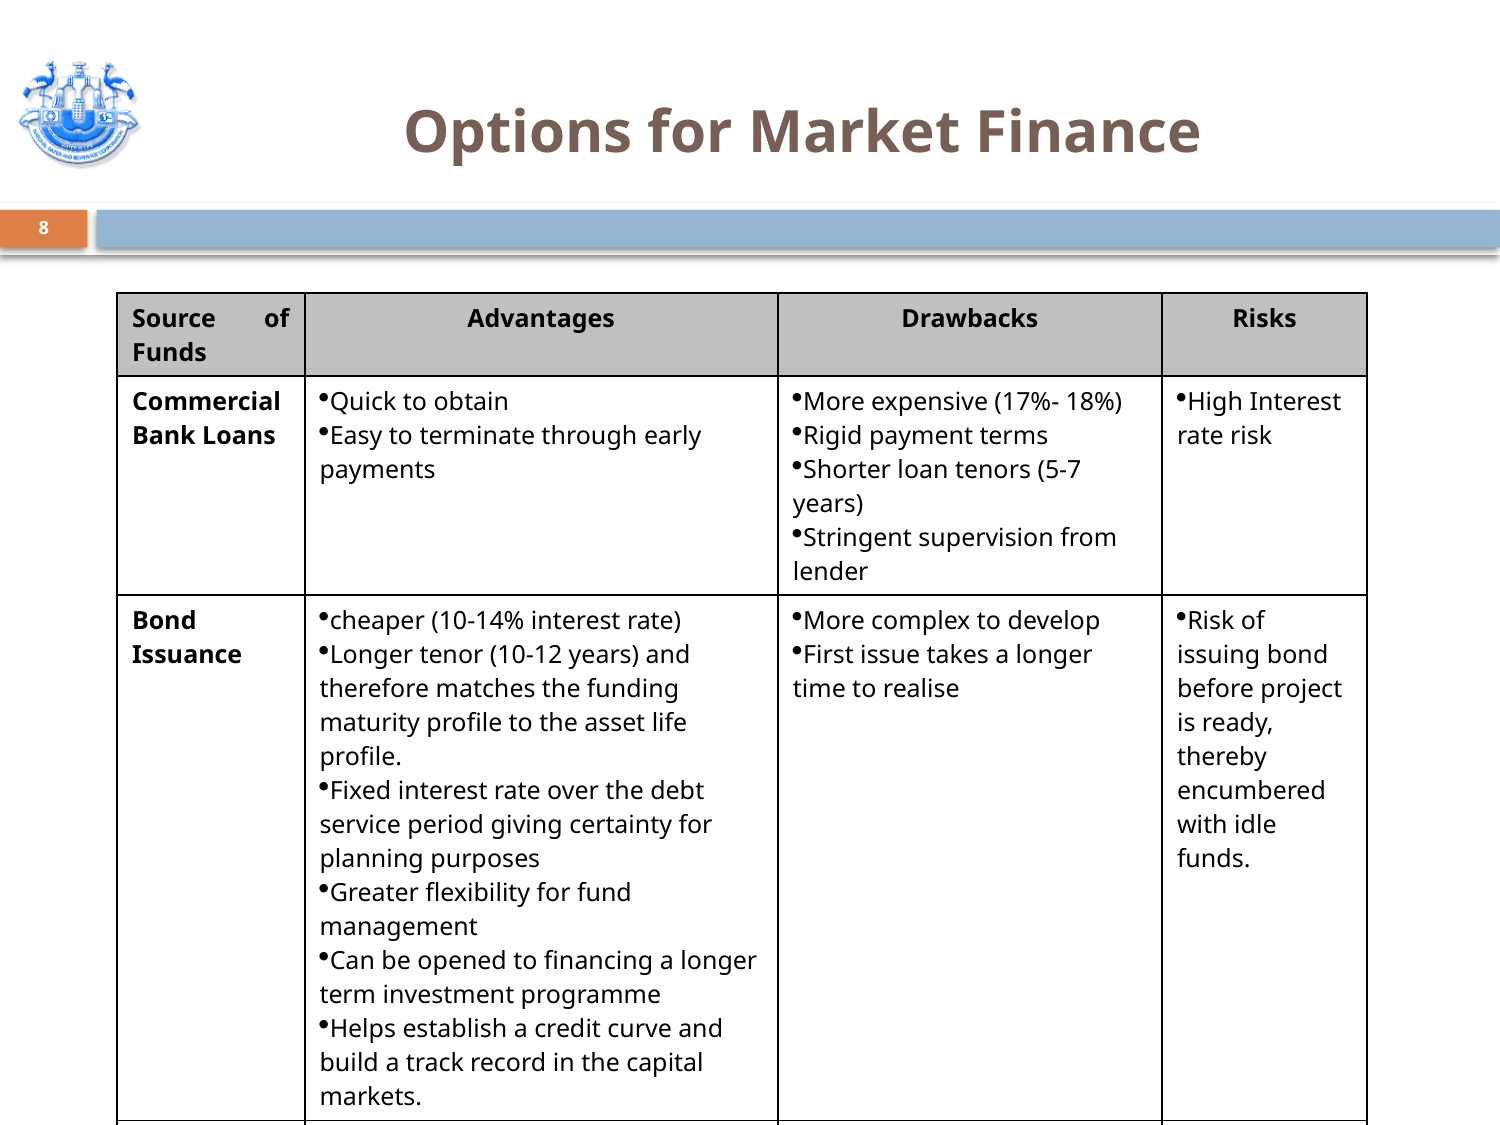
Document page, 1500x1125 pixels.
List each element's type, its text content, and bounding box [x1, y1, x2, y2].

table_header Advantages [306, 294, 777, 375]
table_cell Exchange rate risks [1163, 1121, 1366, 1125]
table_header Source of Funds [118, 294, 304, 375]
table_cell Relatively cheaper in cost 4% [306, 1121, 777, 1125]
table_cell Risk of issuing bond before project is ready, thereby encumbered with idle funds. [1163, 596, 1366, 1120]
table_cell More expensive (17%- 18%) Rigid payment terms Shorter loan tenors (5-7 years) Stringent supervision from lender [779, 377, 1161, 594]
picture [0, 58, 140, 171]
title Options for Market Finance [140, 58, 1466, 200]
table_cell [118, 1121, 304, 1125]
table_header Risks [1163, 294, 1366, 375]
table_cell More complex to develop First issue takes a longer time to realise [779, 596, 1161, 1120]
table_cell Bond Issuance [118, 596, 304, 1120]
table_cell High Interest rate risk [1163, 377, 1366, 594]
table_cell cheaper (10-14% interest rate) Longer tenor (10-12 years) and therefore matches the funding maturity profile to the asset life profile. Fixed interest rate over the debt service period giving certainty for planning purposes Greater flexibility for fund management Can be opened to financing a longer term investment programme Helps establish a credit curve and build a track record in the capital markets. [306, 596, 777, 1120]
table_cell Commercial Bank Loans [118, 377, 304, 594]
table_cell Foreign currency denominated loans. Complexity in utilisation of funds. [779, 1121, 1161, 1125]
slide_number 8 [0, 208, 88, 249]
table_cell Quick to obtain Easy to terminate through early payments [306, 377, 777, 594]
table_header Drawbacks [779, 294, 1161, 375]
